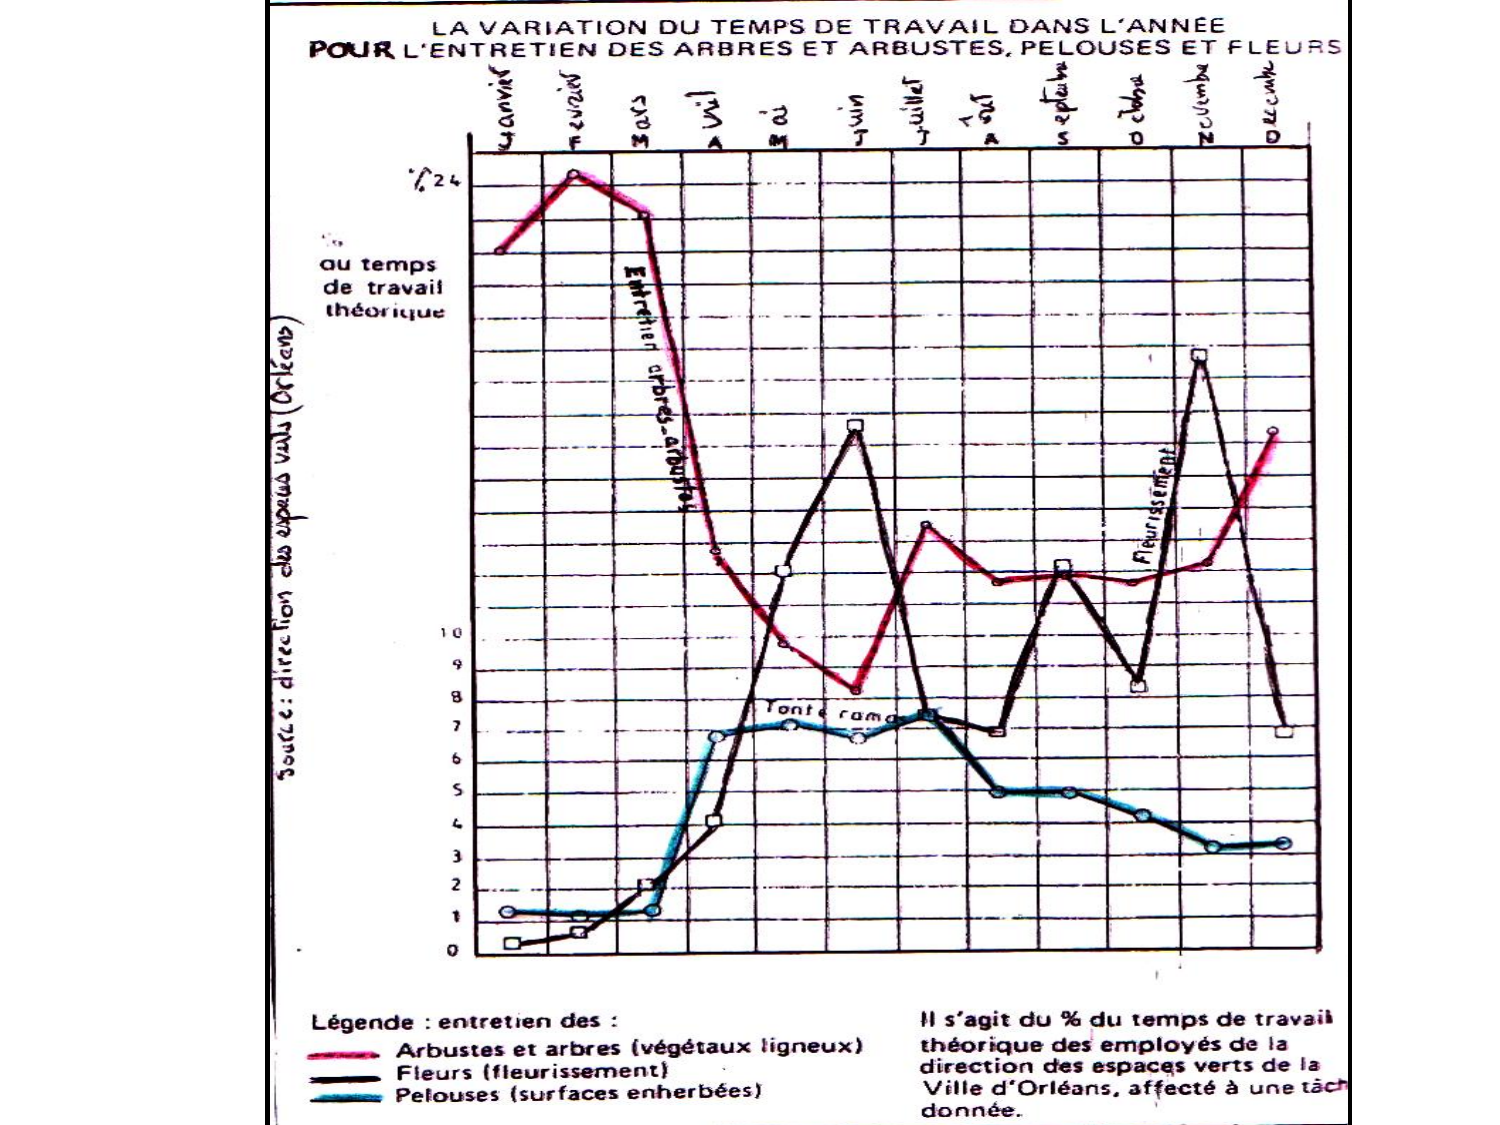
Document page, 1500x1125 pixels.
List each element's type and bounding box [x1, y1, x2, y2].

picture [269, 0, 1348, 1125]
